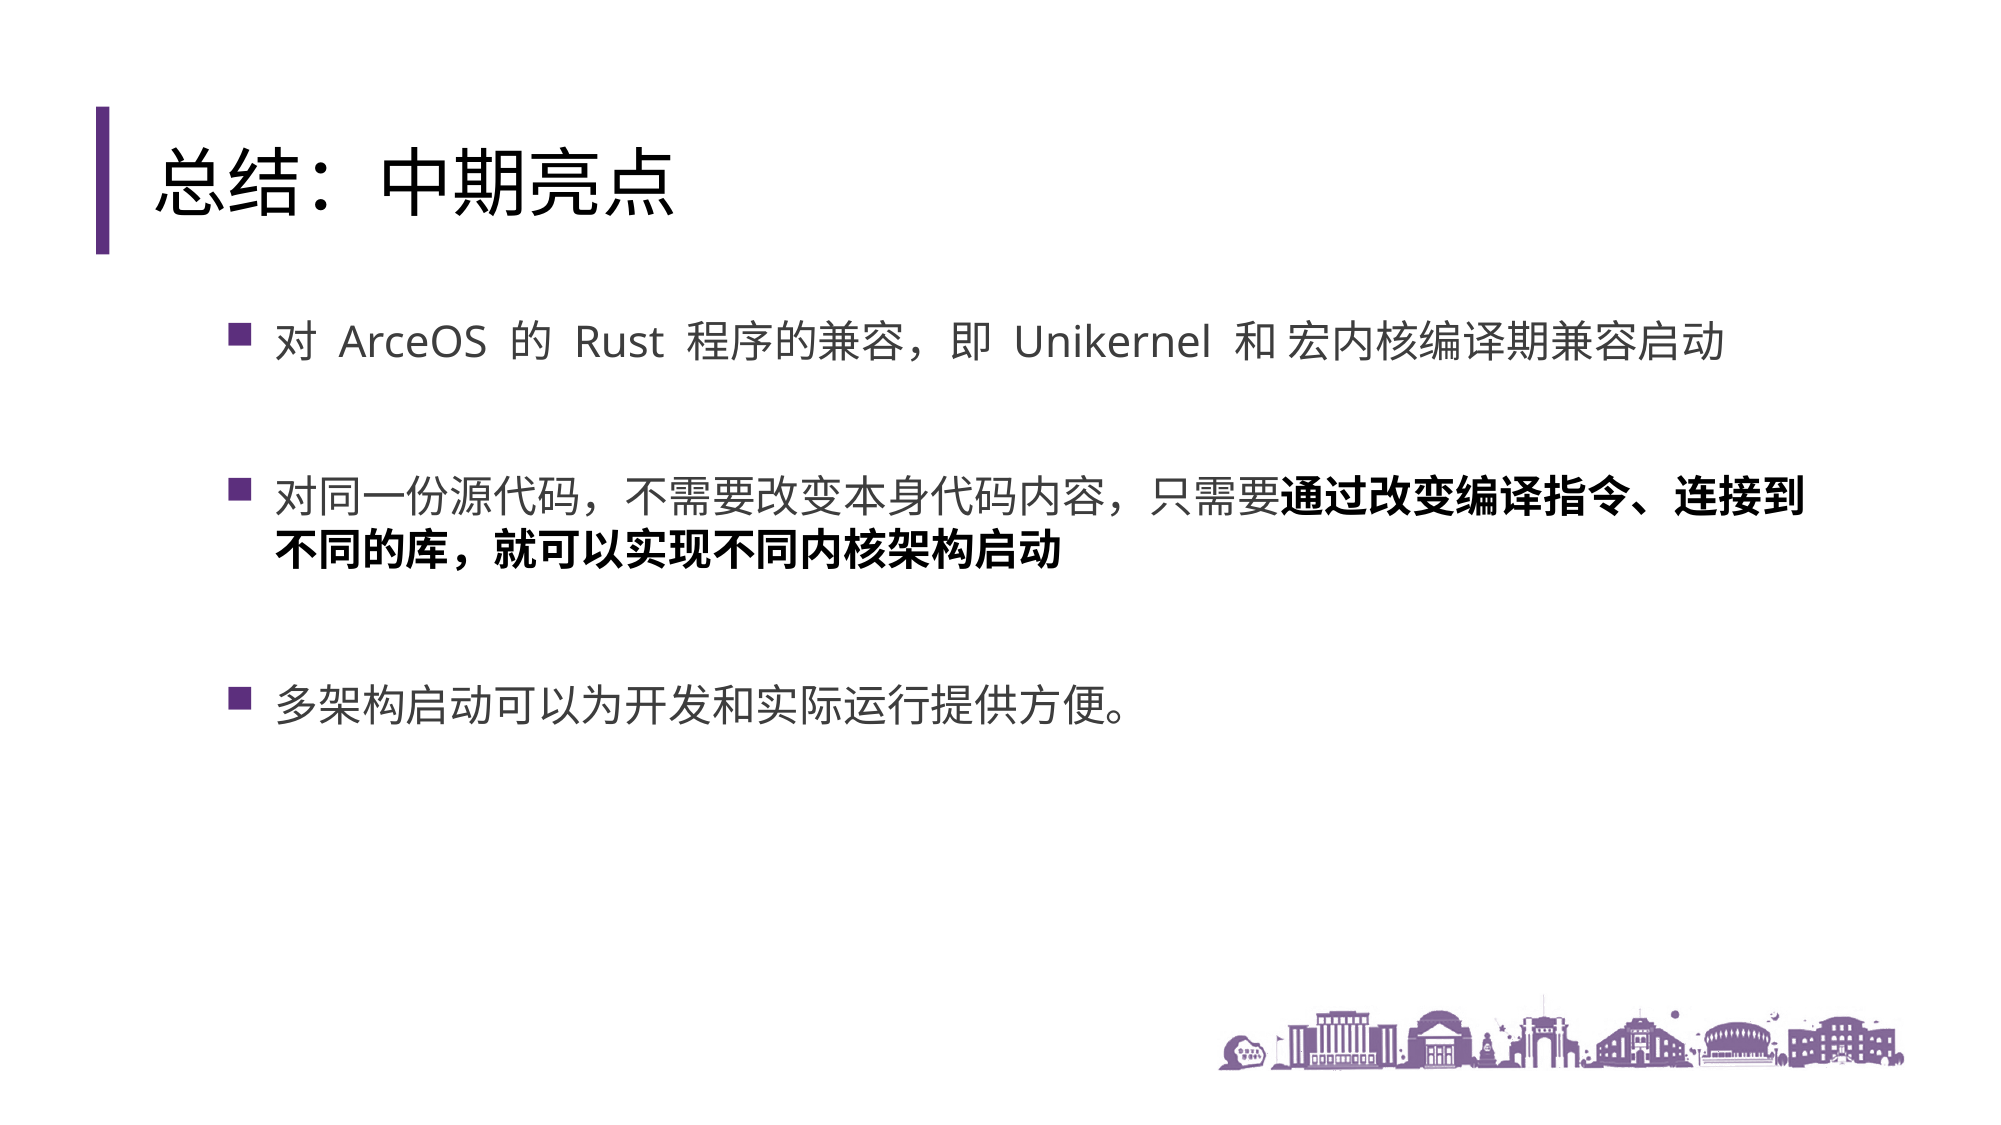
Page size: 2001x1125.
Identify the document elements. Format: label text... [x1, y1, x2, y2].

text_box 总结：中期亮点 [137, 128, 1643, 233]
list 对 ArceOS 的 Rust 程序的兼容，即 Unikernel 和 宏内核编译期兼容启动 对同一份源代码，不需要改变本身代码内容，只需要通过改变编译指令、连接到不同的库，就可以实现不同内核架构启动 多架构启动可以为开发和实际运行提供方便。 [156, 305, 1830, 1020]
